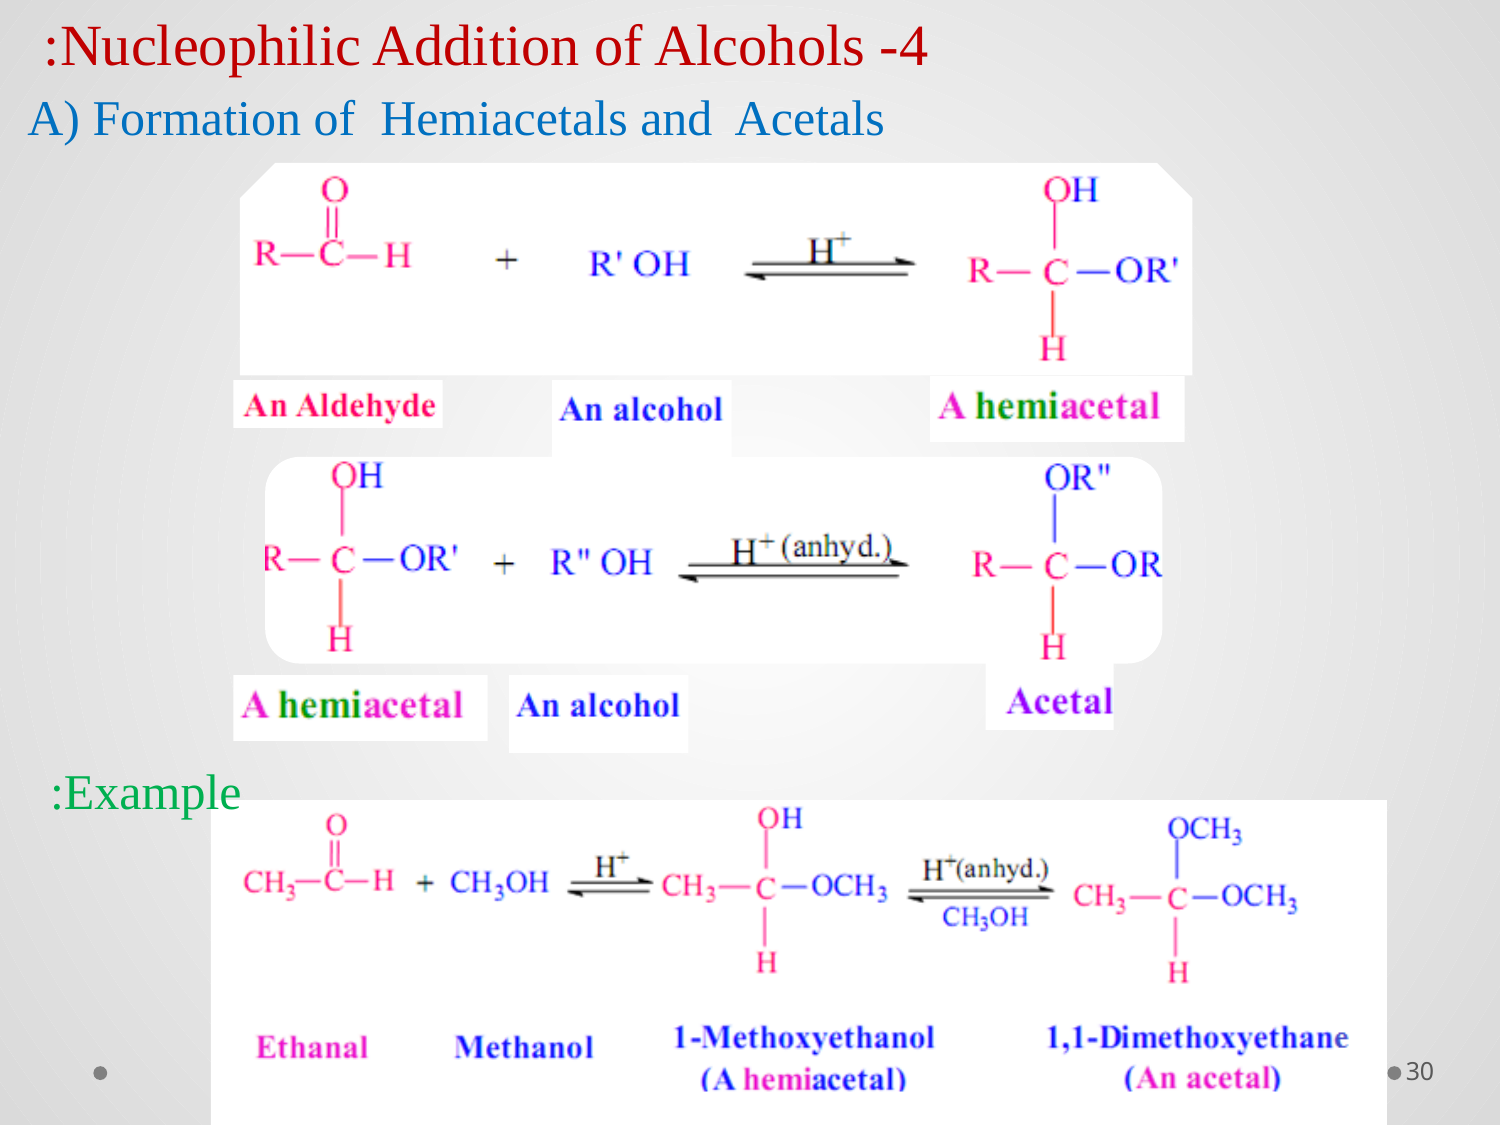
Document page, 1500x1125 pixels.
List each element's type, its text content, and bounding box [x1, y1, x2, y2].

text_box 4- Nucleophilic Addition of Alcohols: A) Formation of Hemiacetals and Acetals [0, 0, 1477, 155]
text_box Example: [34, 752, 257, 827]
slide_number 30 [1401, 1042, 1494, 1103]
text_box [232, 456, 1163, 753]
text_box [232, 162, 1193, 458]
picture [210, 799, 1388, 1125]
